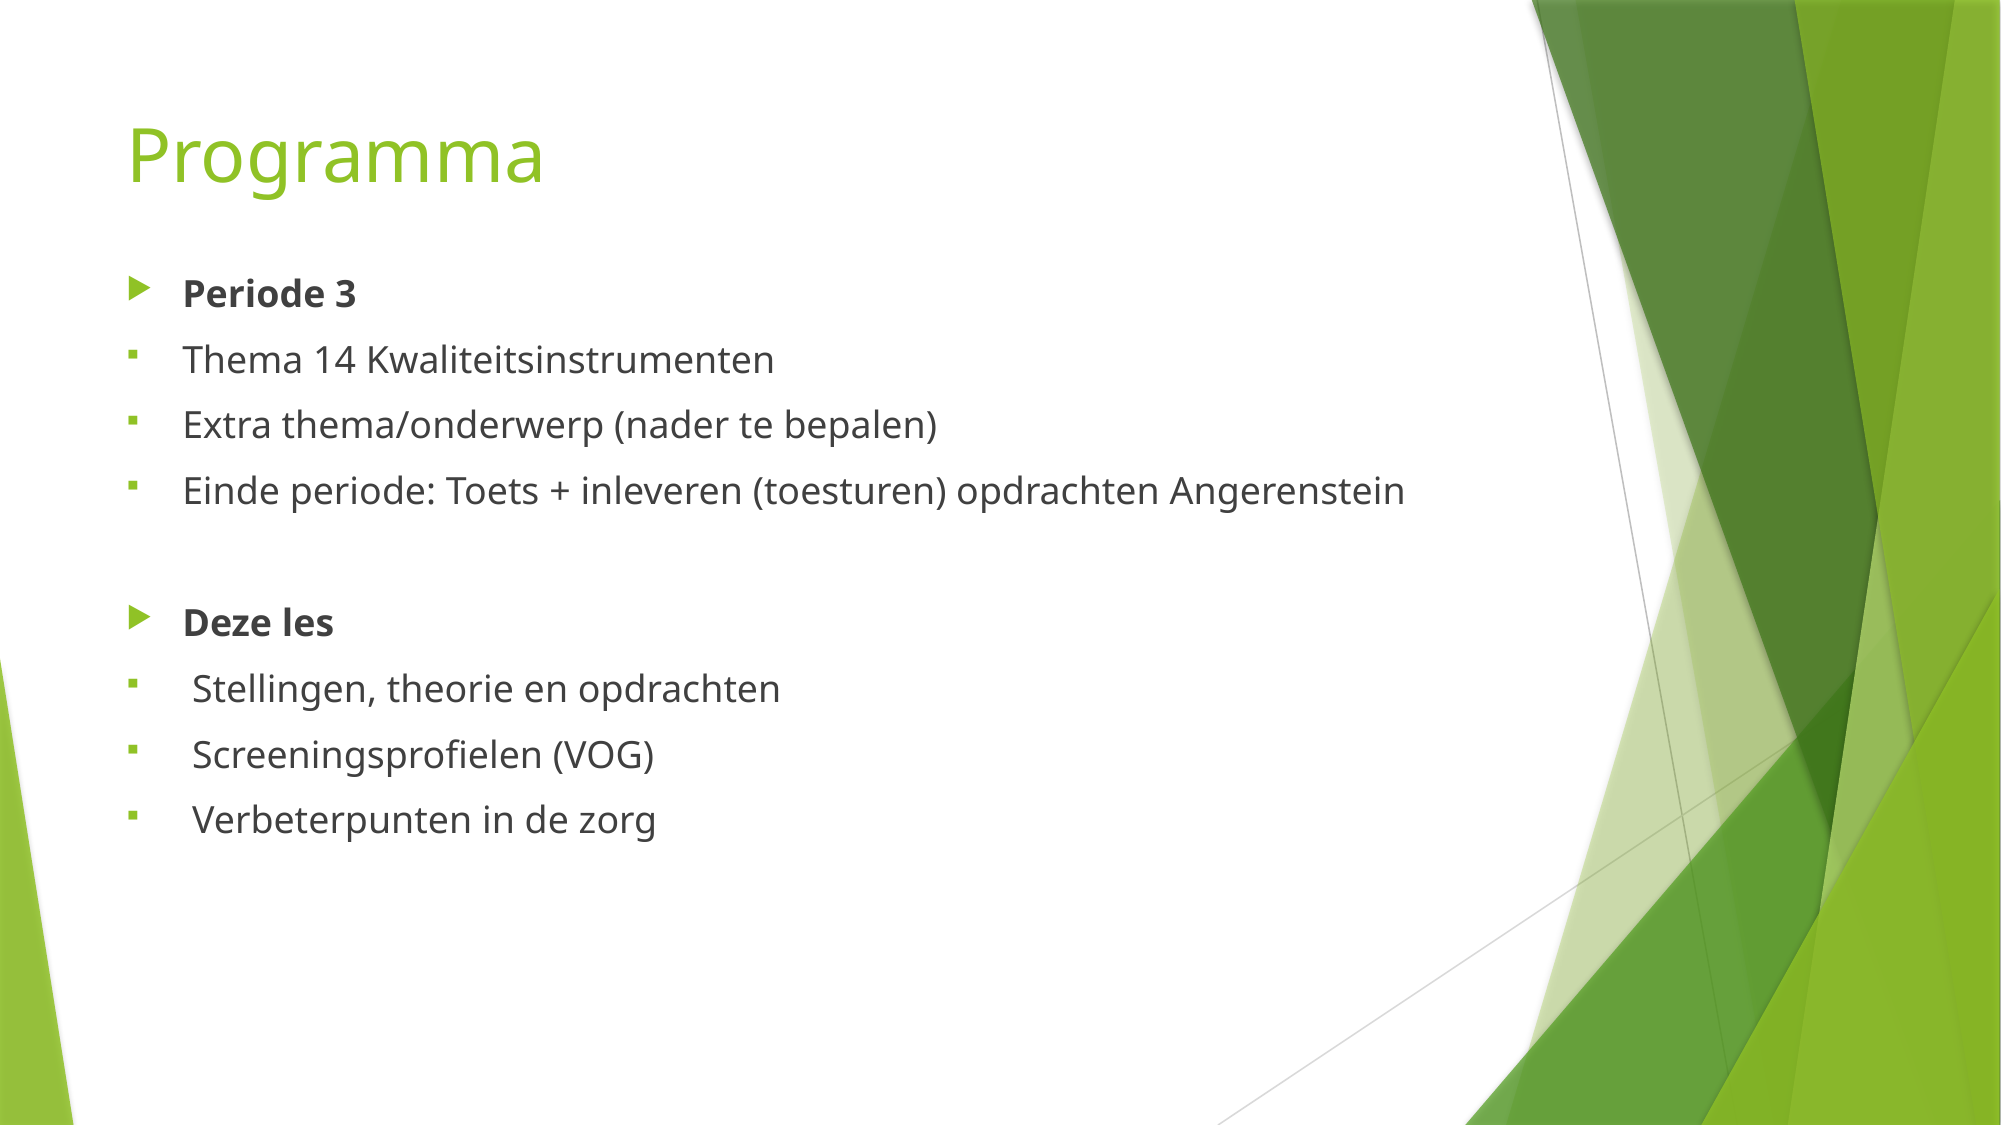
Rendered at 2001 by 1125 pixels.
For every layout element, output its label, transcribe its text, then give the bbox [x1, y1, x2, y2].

list Periode 3 Thema 14 Kwaliteitsinstrumenten Extra thema/onderwerp (nader te bepalen) Einde periode: Toets + inleveren (toesturen) opdrachten Angerenstein Deze les Stellingen, theorie en opdrachten Screeningsprofielen (VOG) Verbeterpunten in de zorg [111, 262, 1522, 899]
title Programma [111, 99, 1522, 262]
